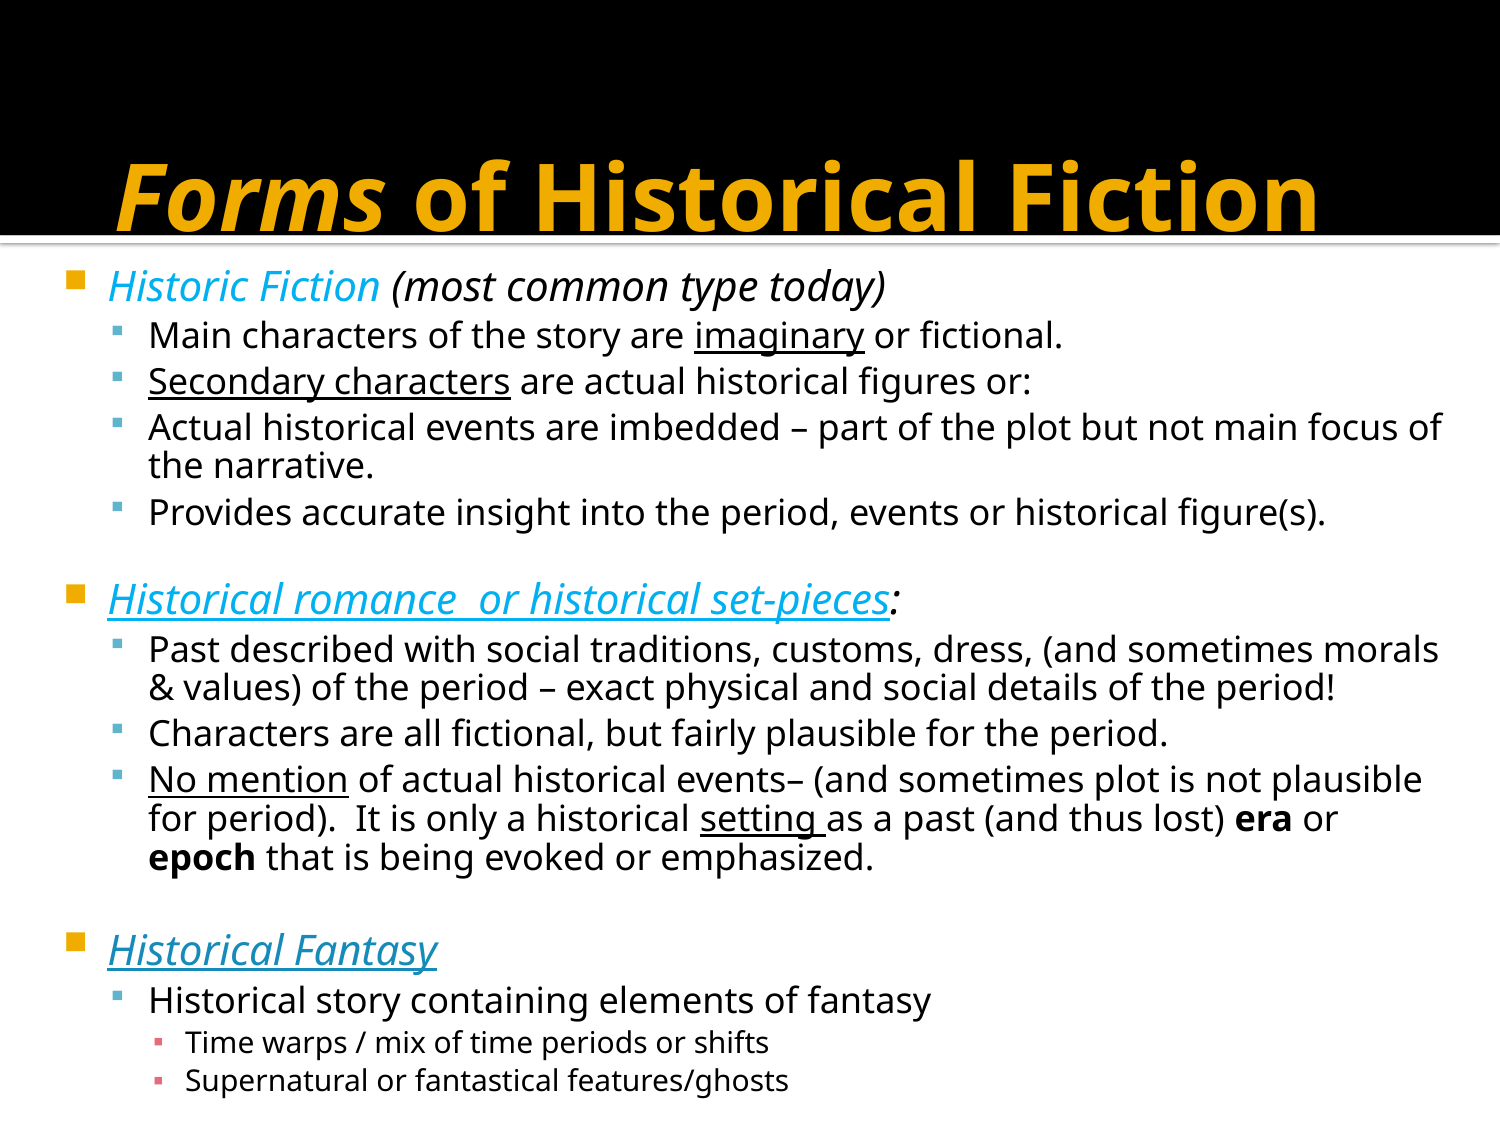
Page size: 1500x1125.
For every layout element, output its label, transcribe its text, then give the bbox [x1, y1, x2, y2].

title Forms of Historical Fiction [99, 99, 1375, 249]
list Historic Fiction (most common type today) Main characters of the story are imaginary or fictional. Secondary characters are actual historical figures or: Actual historical events are imbedded – part of the plot but not main focus of the narrative. Provides accurate insight into the period, events or historical figure(s). Historical romance or historical set-pieces: Past described with social traditions, customs, dress, (and sometimes morals & values) of the period – exact physical and social details of the period! Characters are all fictional, but fairly plausible for the period. No mention of actual historical events– (and sometimes plot is not plausible for period). It is only a historical setting as a past (and thus lost) era or epoch that is being evoked or emphasized. Historical Fantasy Historical story containing elements of fantasy Time warps / mix of time periods or shifts Supernatural or fantastical features/ghosts [37, 249, 1463, 1125]
